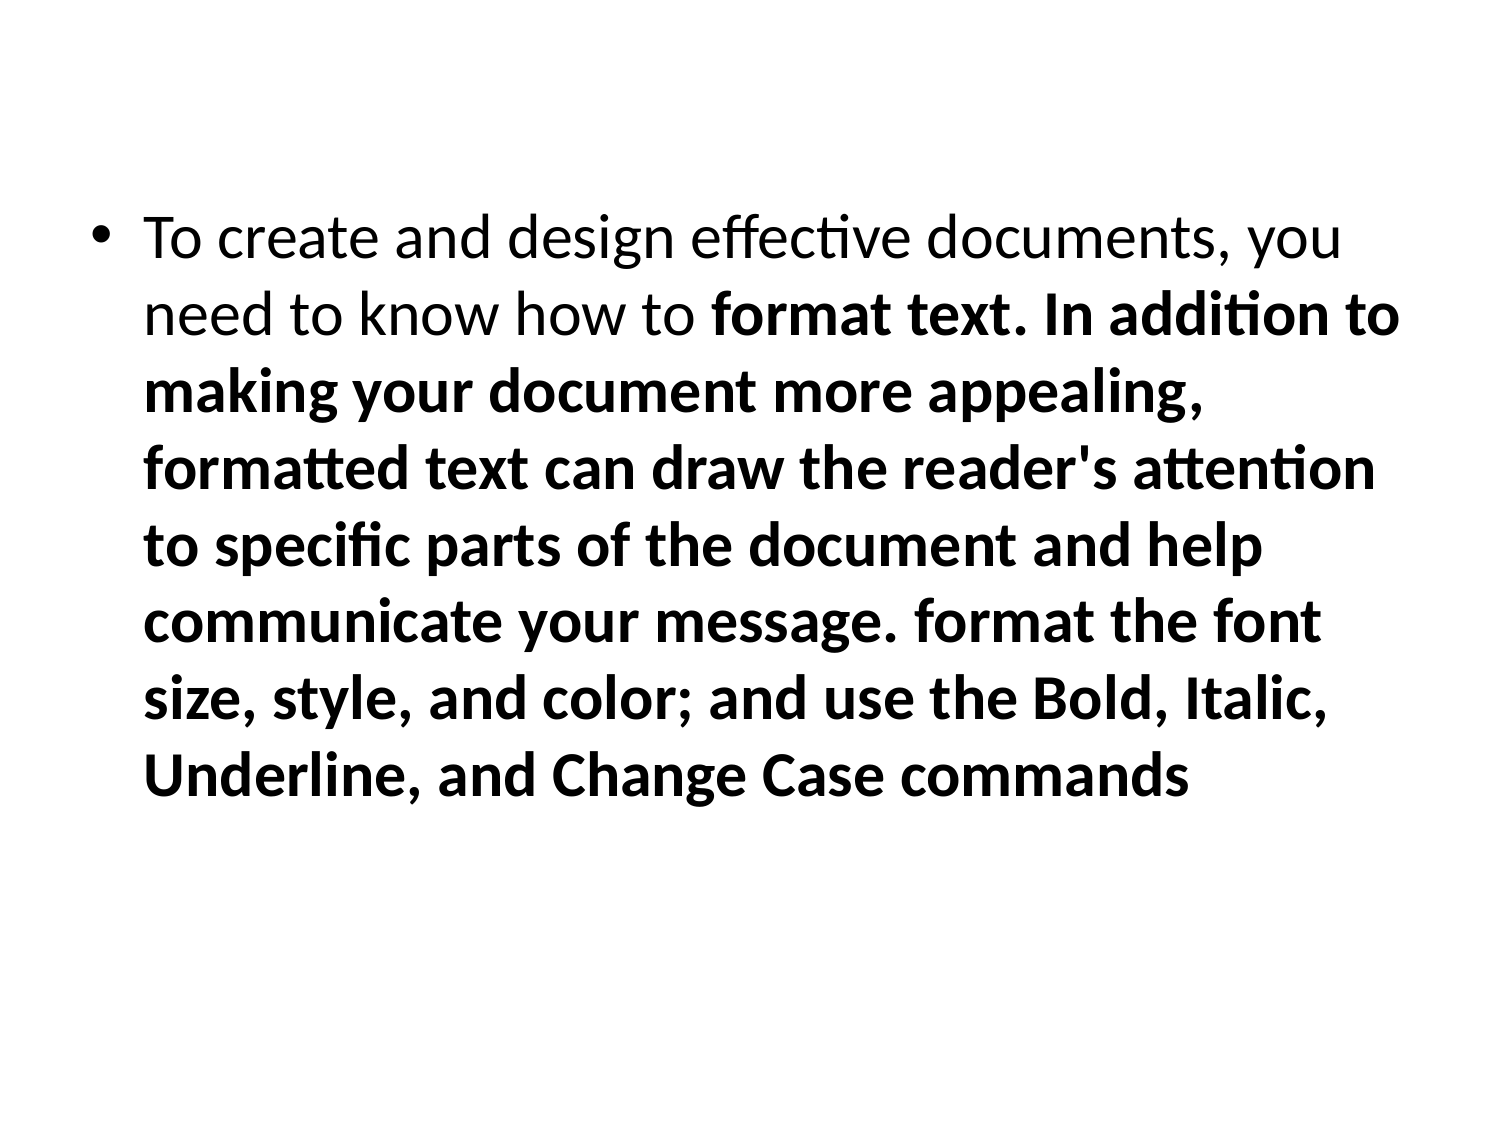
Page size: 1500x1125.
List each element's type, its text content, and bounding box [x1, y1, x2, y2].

list To create and design effective documents, you need to know how to format text. In addition to making your document more appealing, formatted text can draw the reader's attention to specific parts of the document and help communicate your message. format the font size, style, and color; and use the Bold, Italic, Underline, and Change Case commands [75, 187, 1425, 875]
